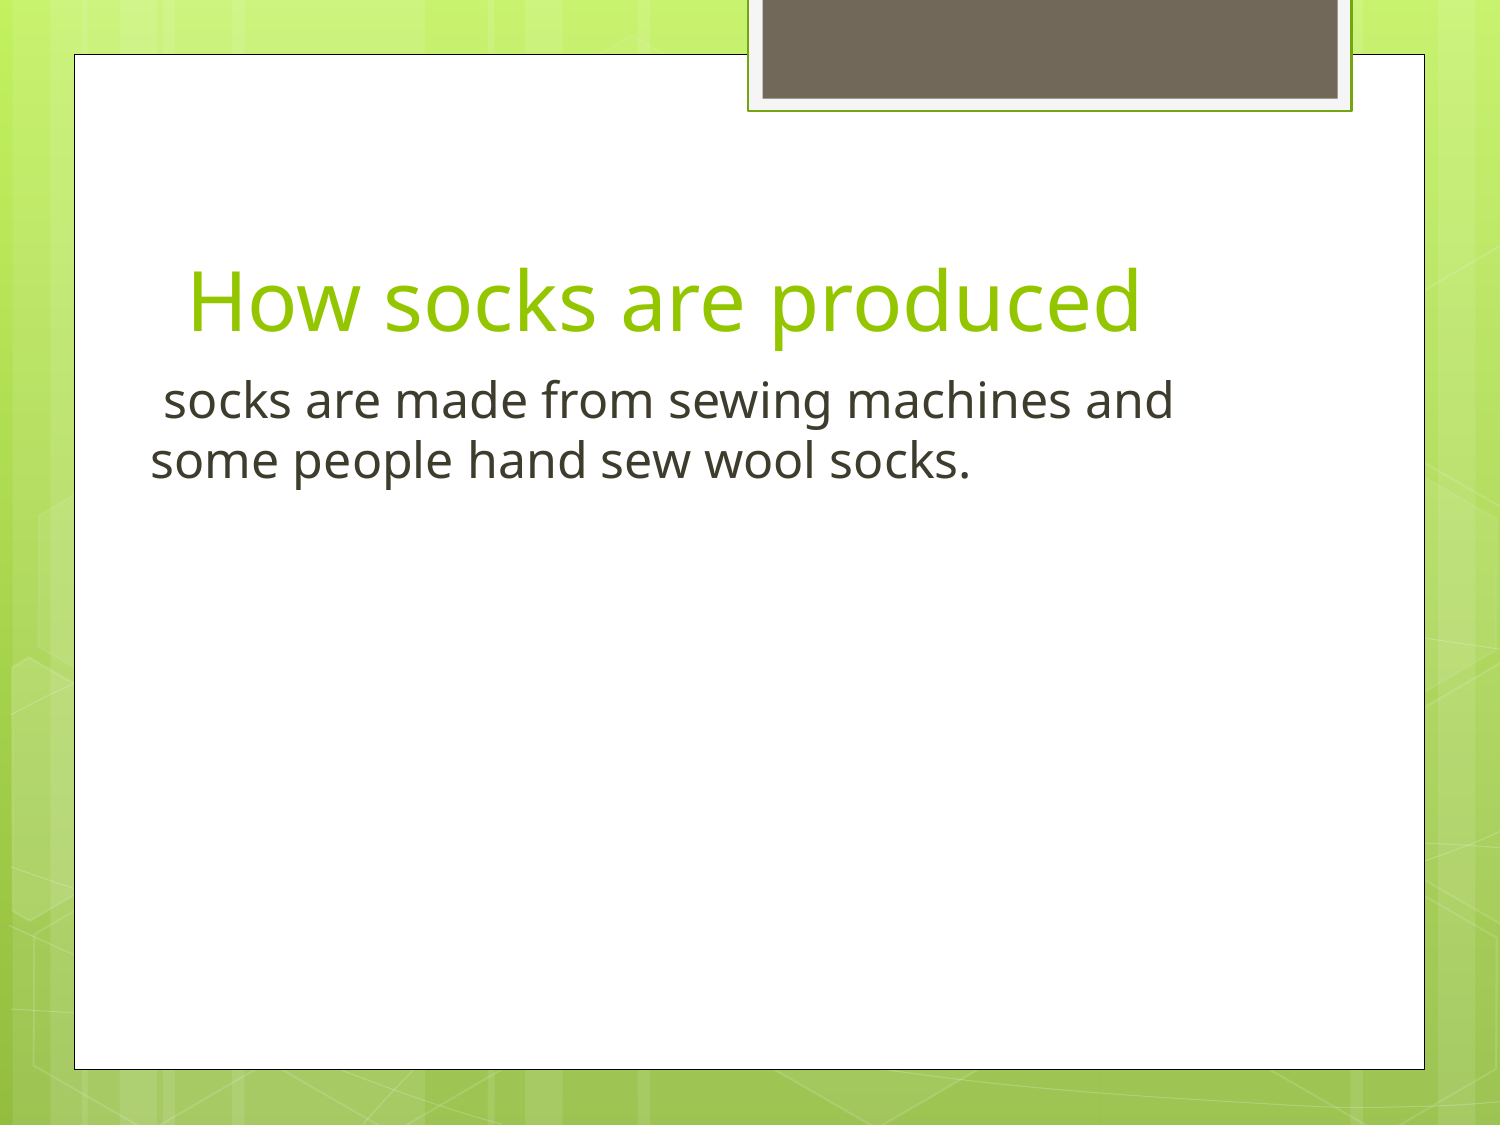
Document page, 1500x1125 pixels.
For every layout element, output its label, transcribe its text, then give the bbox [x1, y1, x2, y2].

title How socks are produced [171, 168, 1324, 357]
list socks are made from sewing machines and some people hand sew wool socks. [124, 361, 1324, 1020]
